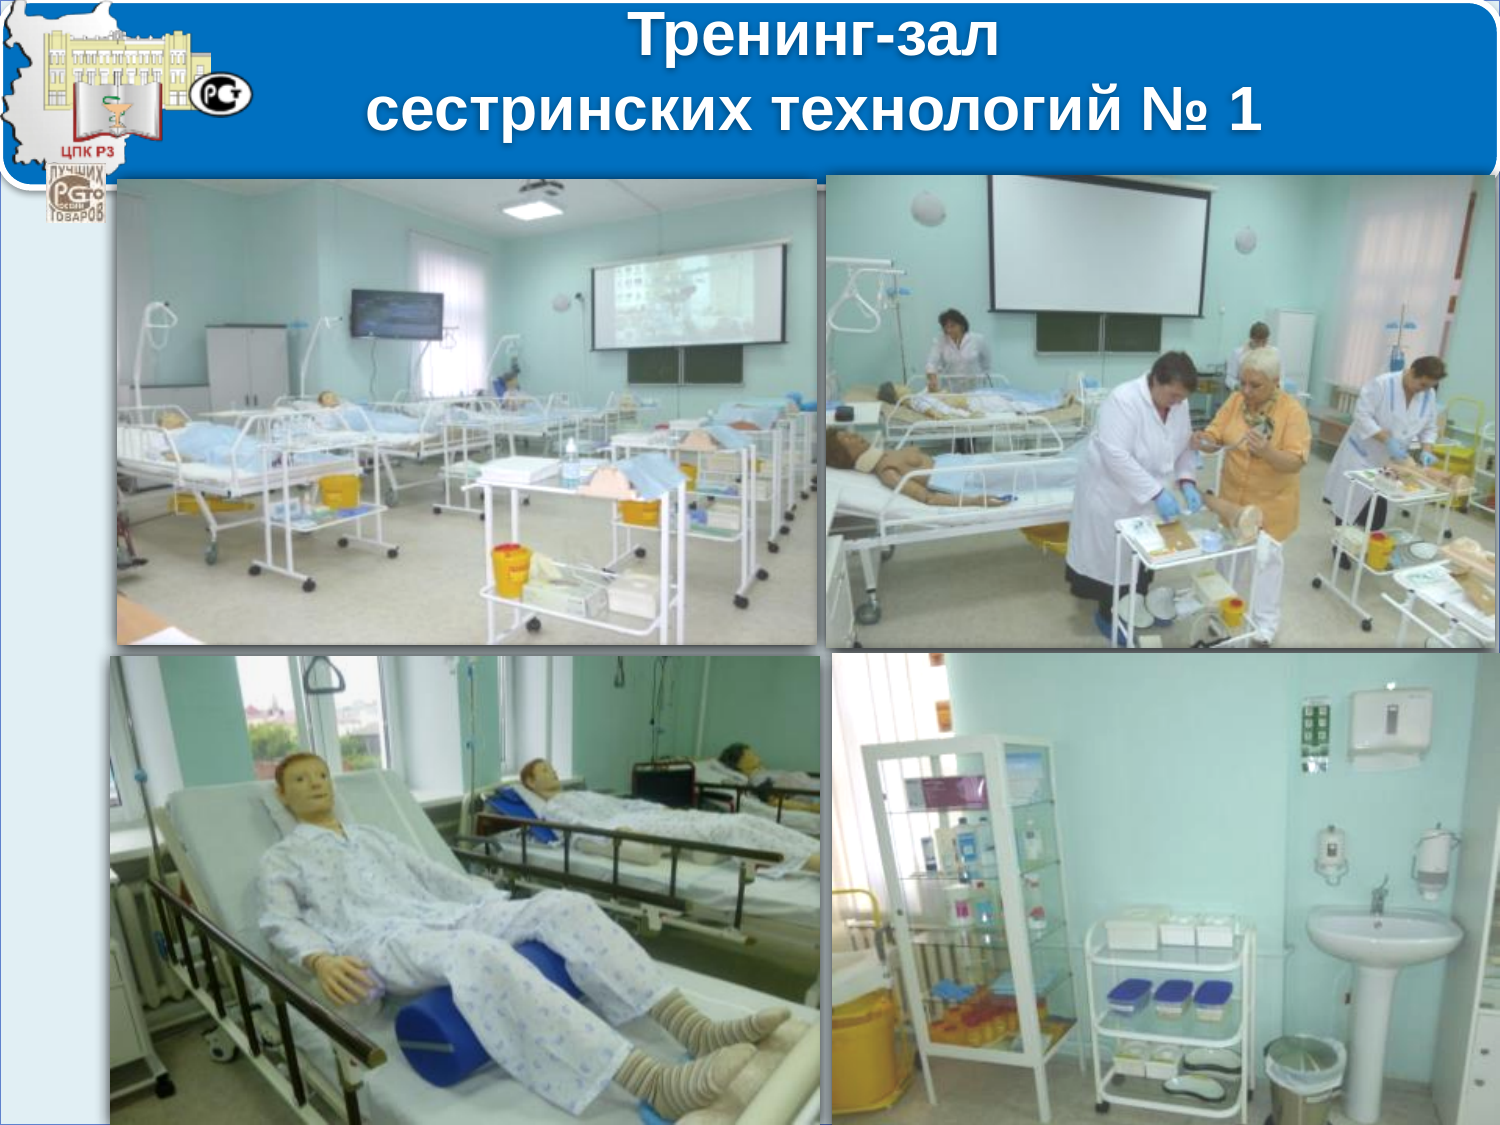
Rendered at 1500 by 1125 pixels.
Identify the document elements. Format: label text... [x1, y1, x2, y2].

text_box Тренинг-зал сестринских технологий № 1 [187, 0, 1442, 153]
picture [110, 656, 820, 1125]
picture [0, 0, 817, 645]
picture [825, 175, 1495, 649]
picture [831, 653, 1500, 1125]
